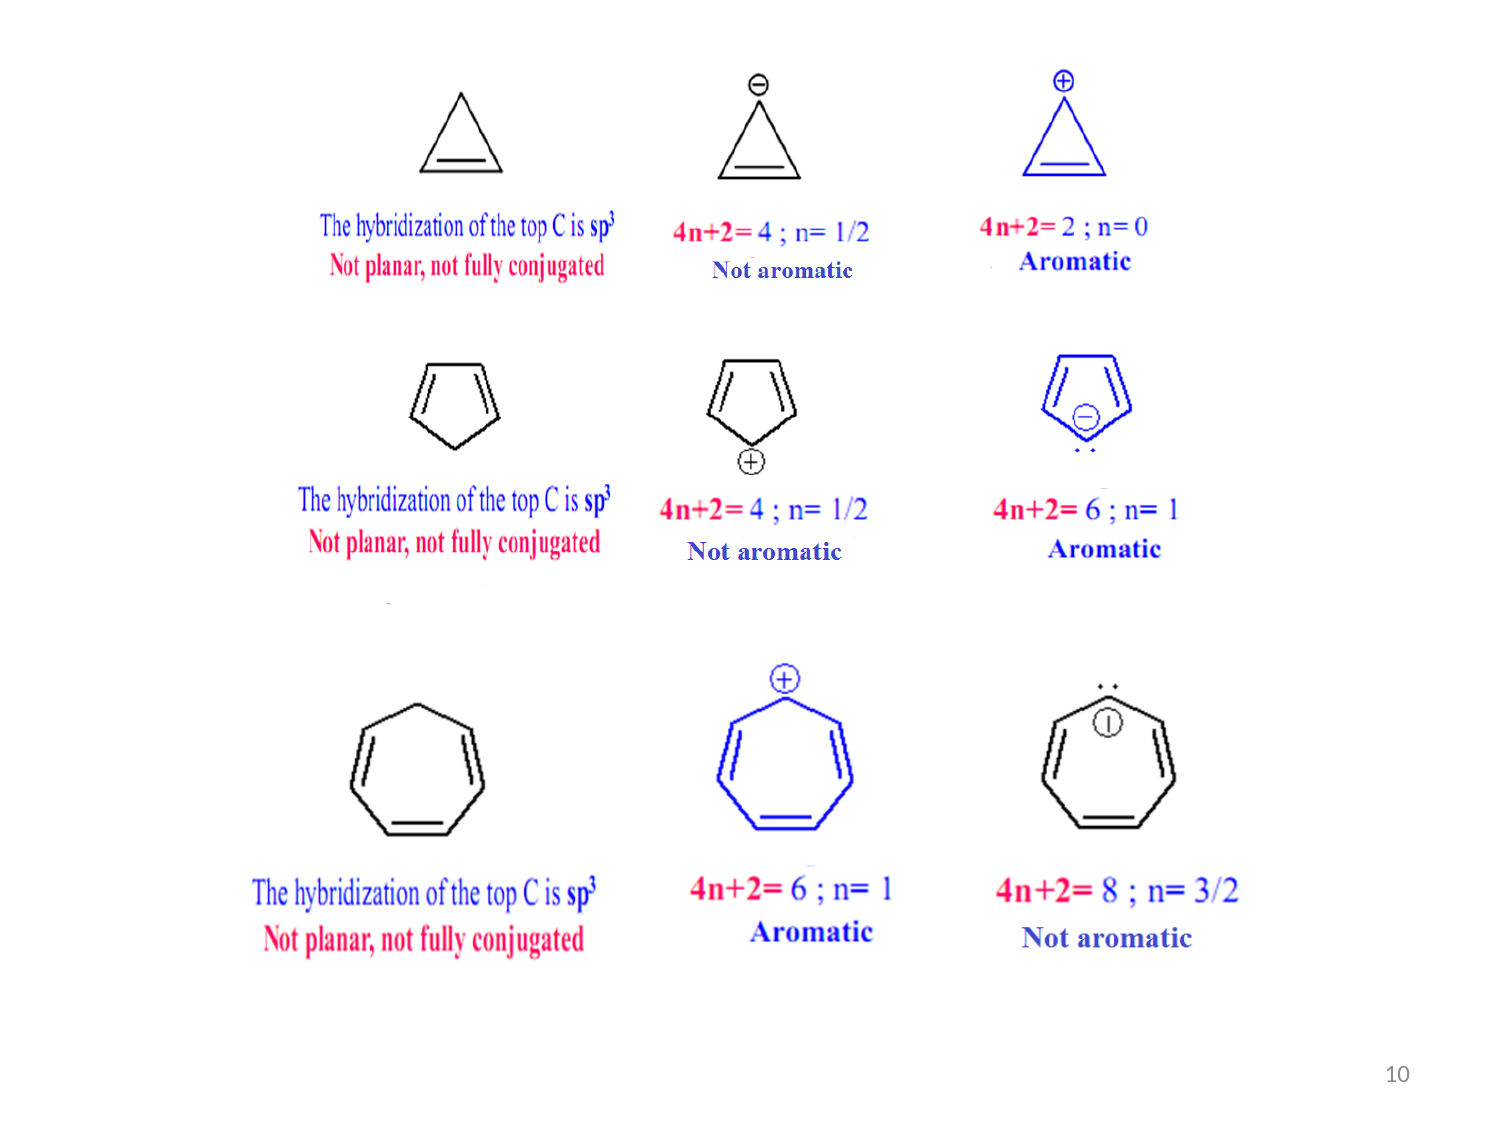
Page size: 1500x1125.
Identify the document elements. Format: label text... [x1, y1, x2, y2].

picture [234, 644, 1301, 1023]
slide_number 10 [1074, 1042, 1425, 1103]
picture [280, 351, 1192, 618]
picture [304, 58, 1186, 337]
